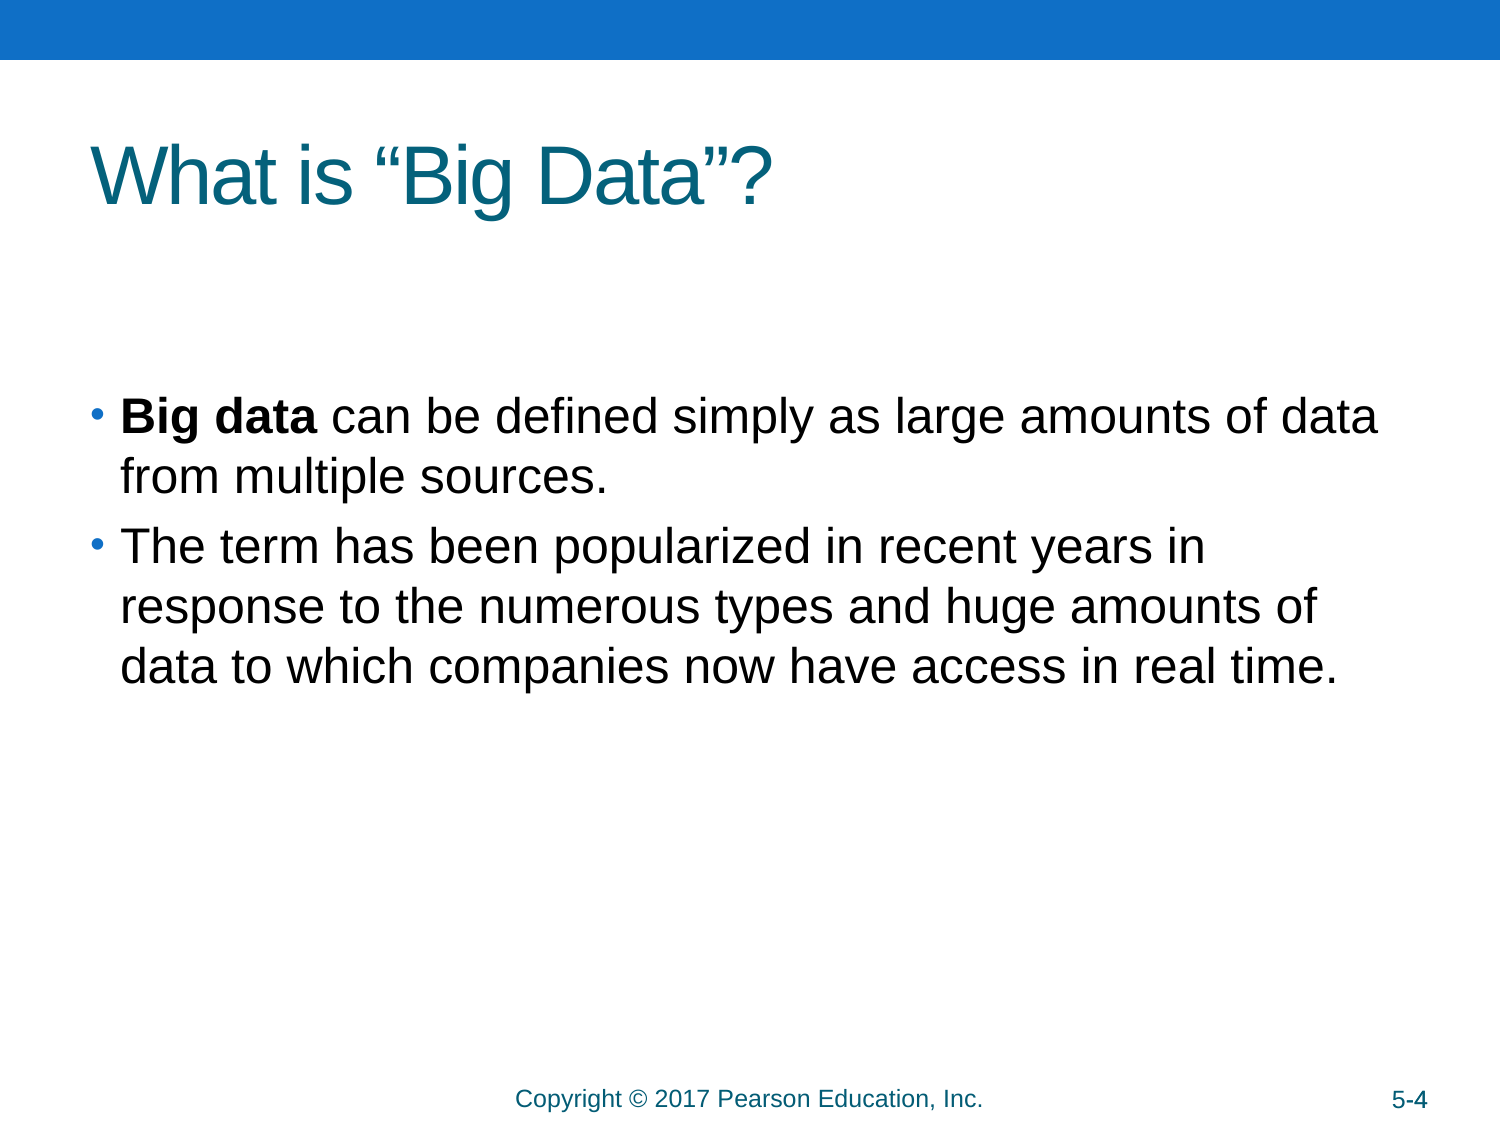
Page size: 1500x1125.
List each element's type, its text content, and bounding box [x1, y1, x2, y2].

list Big data can be defined simply as large amounts of data from multiple sources. The term has been popularized in recent years in response to the numerous types and huge amounts of data to which companies now have access in real time. [75, 376, 1425, 1125]
title What is “Big Data”? [75, 90, 1425, 253]
